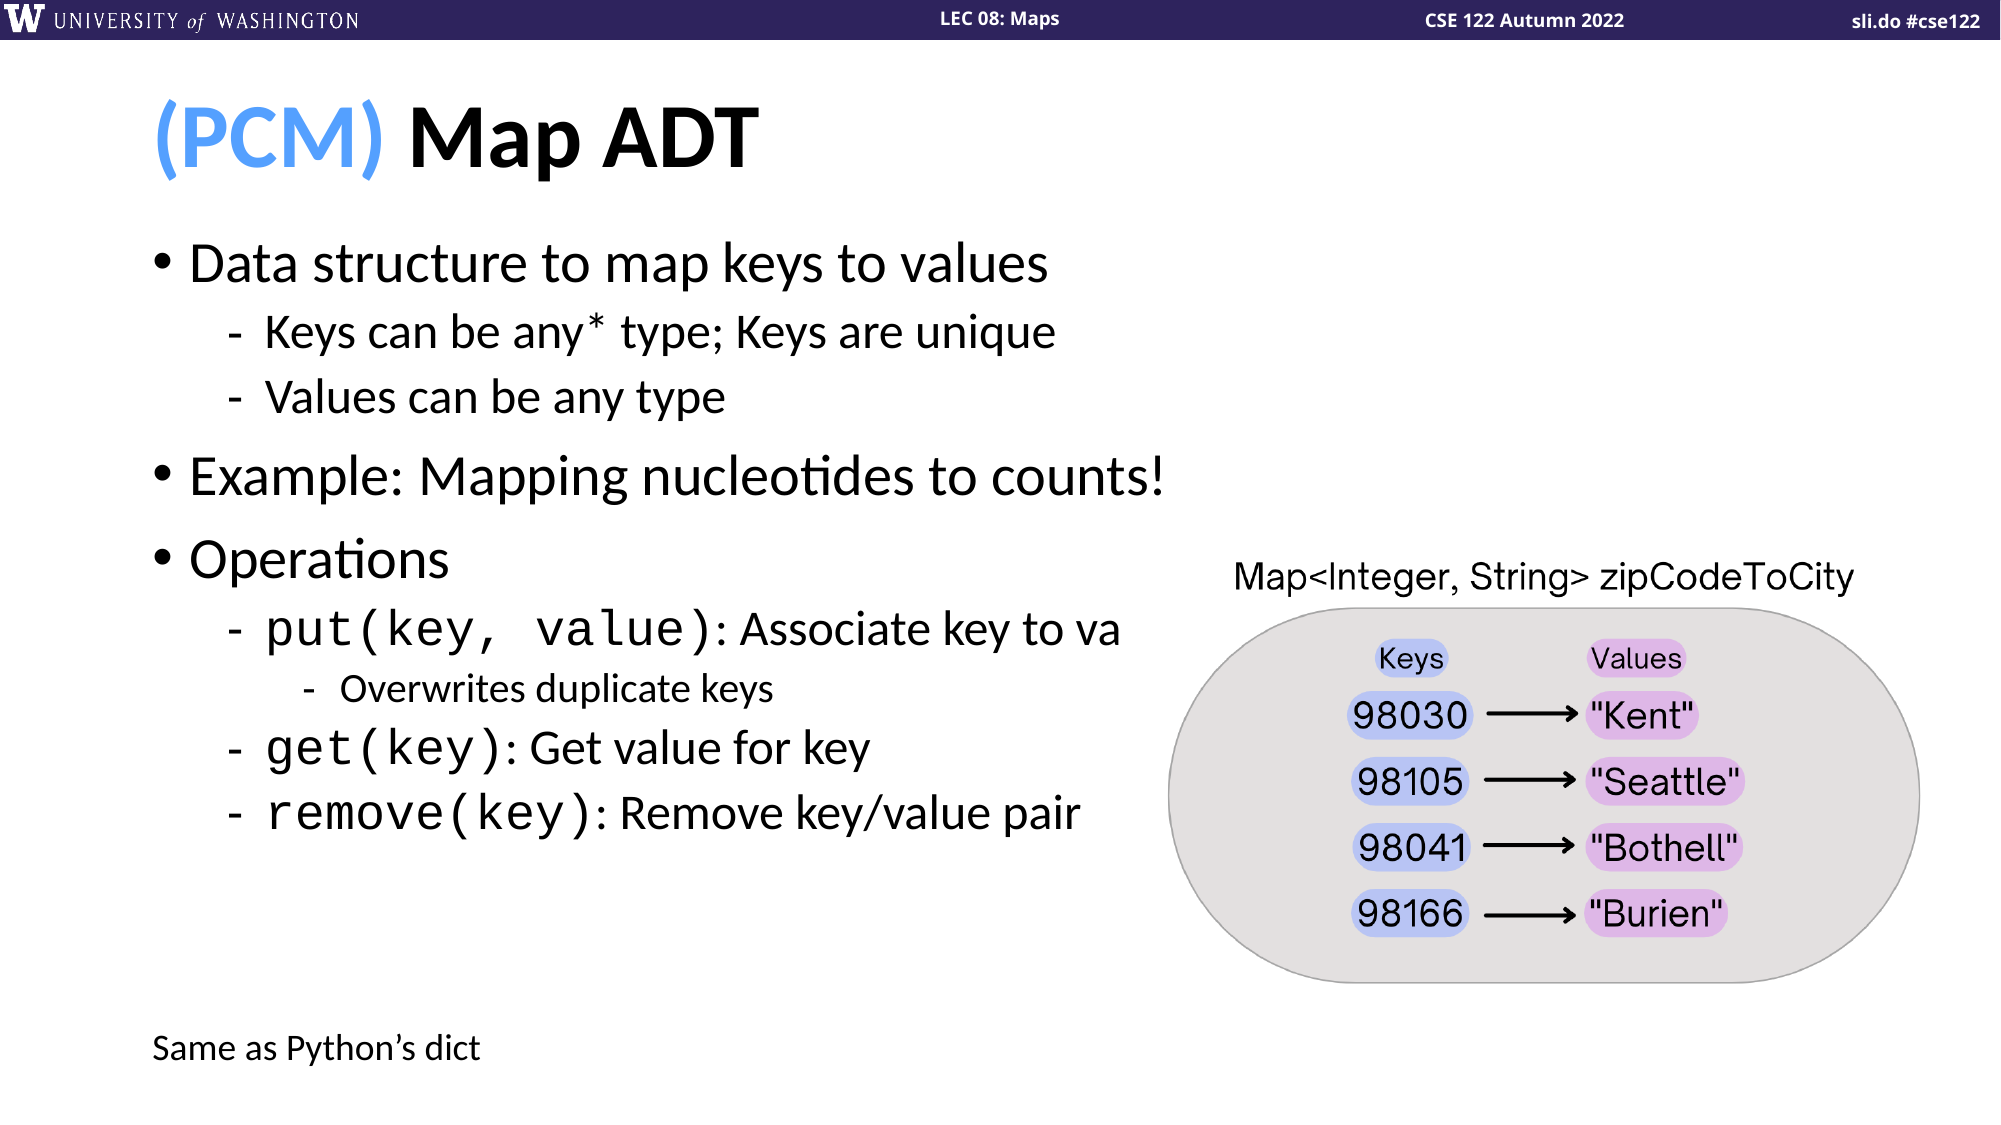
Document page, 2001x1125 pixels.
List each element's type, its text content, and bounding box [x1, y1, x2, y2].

title (PCM) Map ADT [137, 74, 1863, 200]
list Data structure to map keys to values Keys can be any* type; Keys are unique Values can be any type Example: Mapping nucleotides to counts! Operations put(key, value): Associate key to value Overwrites duplicate keys get(key): Get value for key remove(key): Remove key/value pair Same as Python’s dict [137, 224, 1863, 1091]
picture [4, 4, 358, 33]
picture [1124, 527, 1988, 1014]
